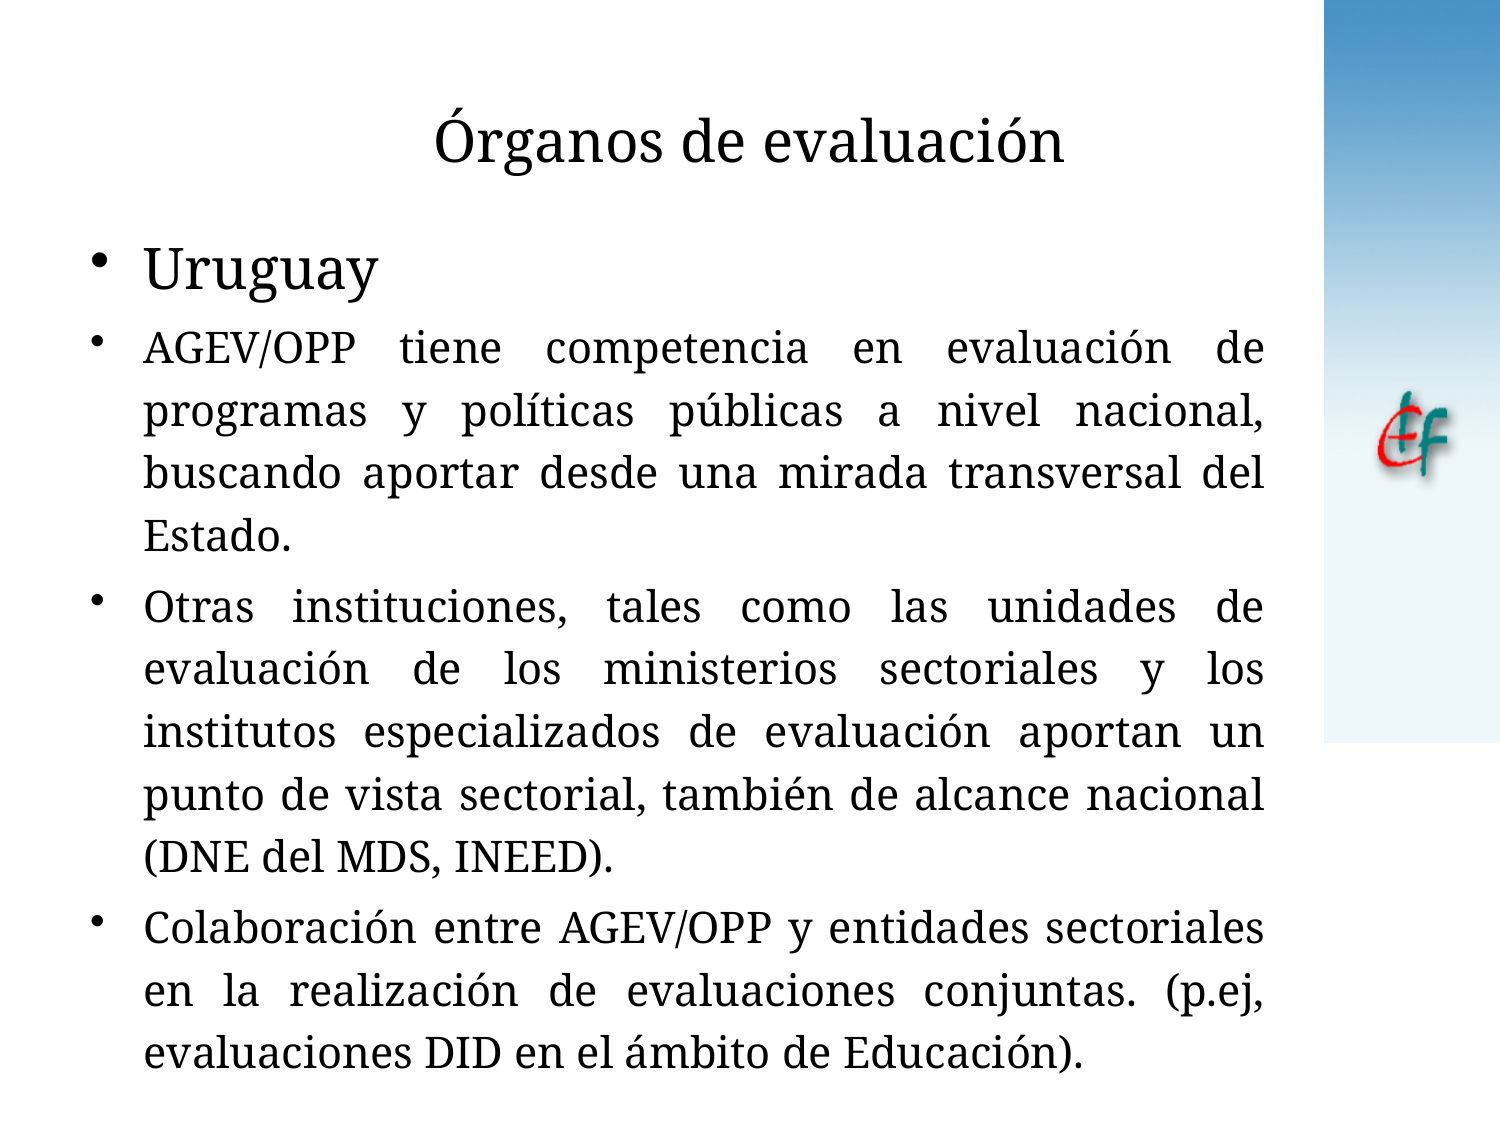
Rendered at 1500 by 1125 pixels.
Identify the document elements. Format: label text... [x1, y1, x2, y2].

list Uruguay AGEV/OPP tiene competencia en evaluación de programas y políticas públicas a nivel nacional, buscando aportar desde una mirada transversal del Estado. Otras instituciones, tales como las unidades de evaluación de los ministerios sectoriales y los institutos especializados de evaluación aportan un punto de vista sectorial, también de alcance nacional (DNE del MDS, INEED). Colaboración entre AGEV/OPP y entidades sectoriales en la realización de evaluaciones conjuntas. (p.ej, evaluaciones DID en el ámbito de Educación). [74, 210, 1282, 1102]
title Órganos de evaluación [74, 44, 1318, 233]
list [1323, 0, 1500, 743]
